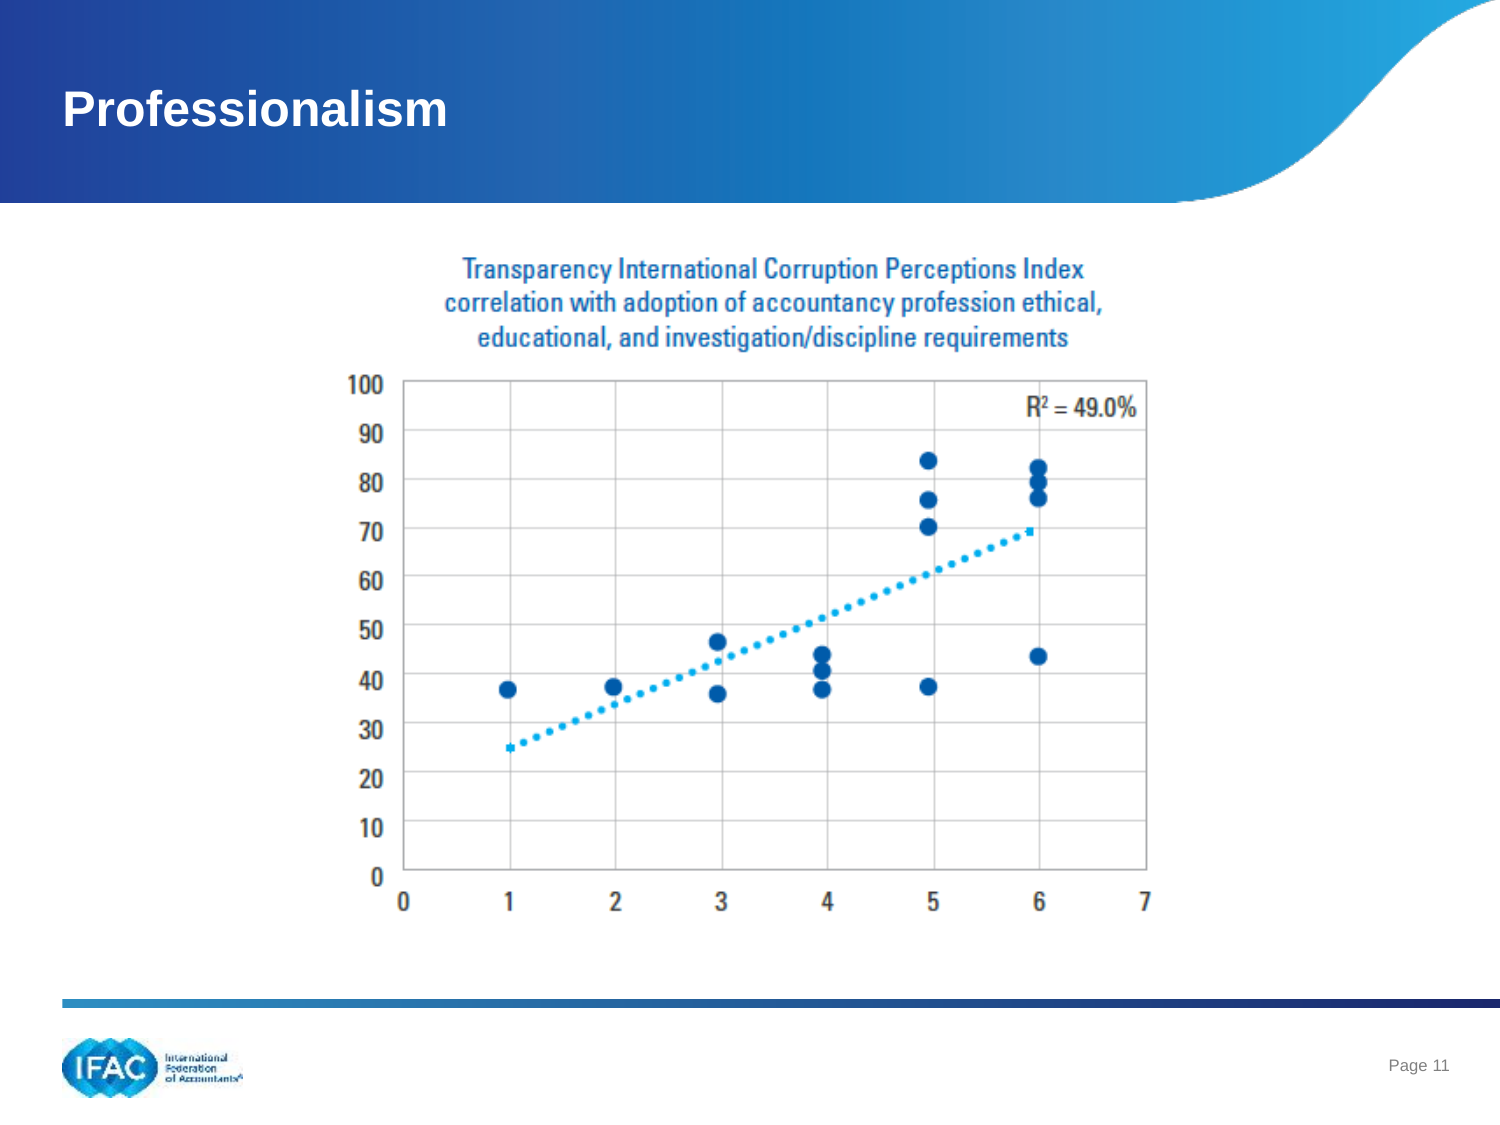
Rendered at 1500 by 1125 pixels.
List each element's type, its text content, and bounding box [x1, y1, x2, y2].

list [333, 249, 1180, 926]
title Professionalism [62, 62, 1300, 150]
picture [0, 0, 1497, 203]
picture [62, 1038, 243, 1098]
